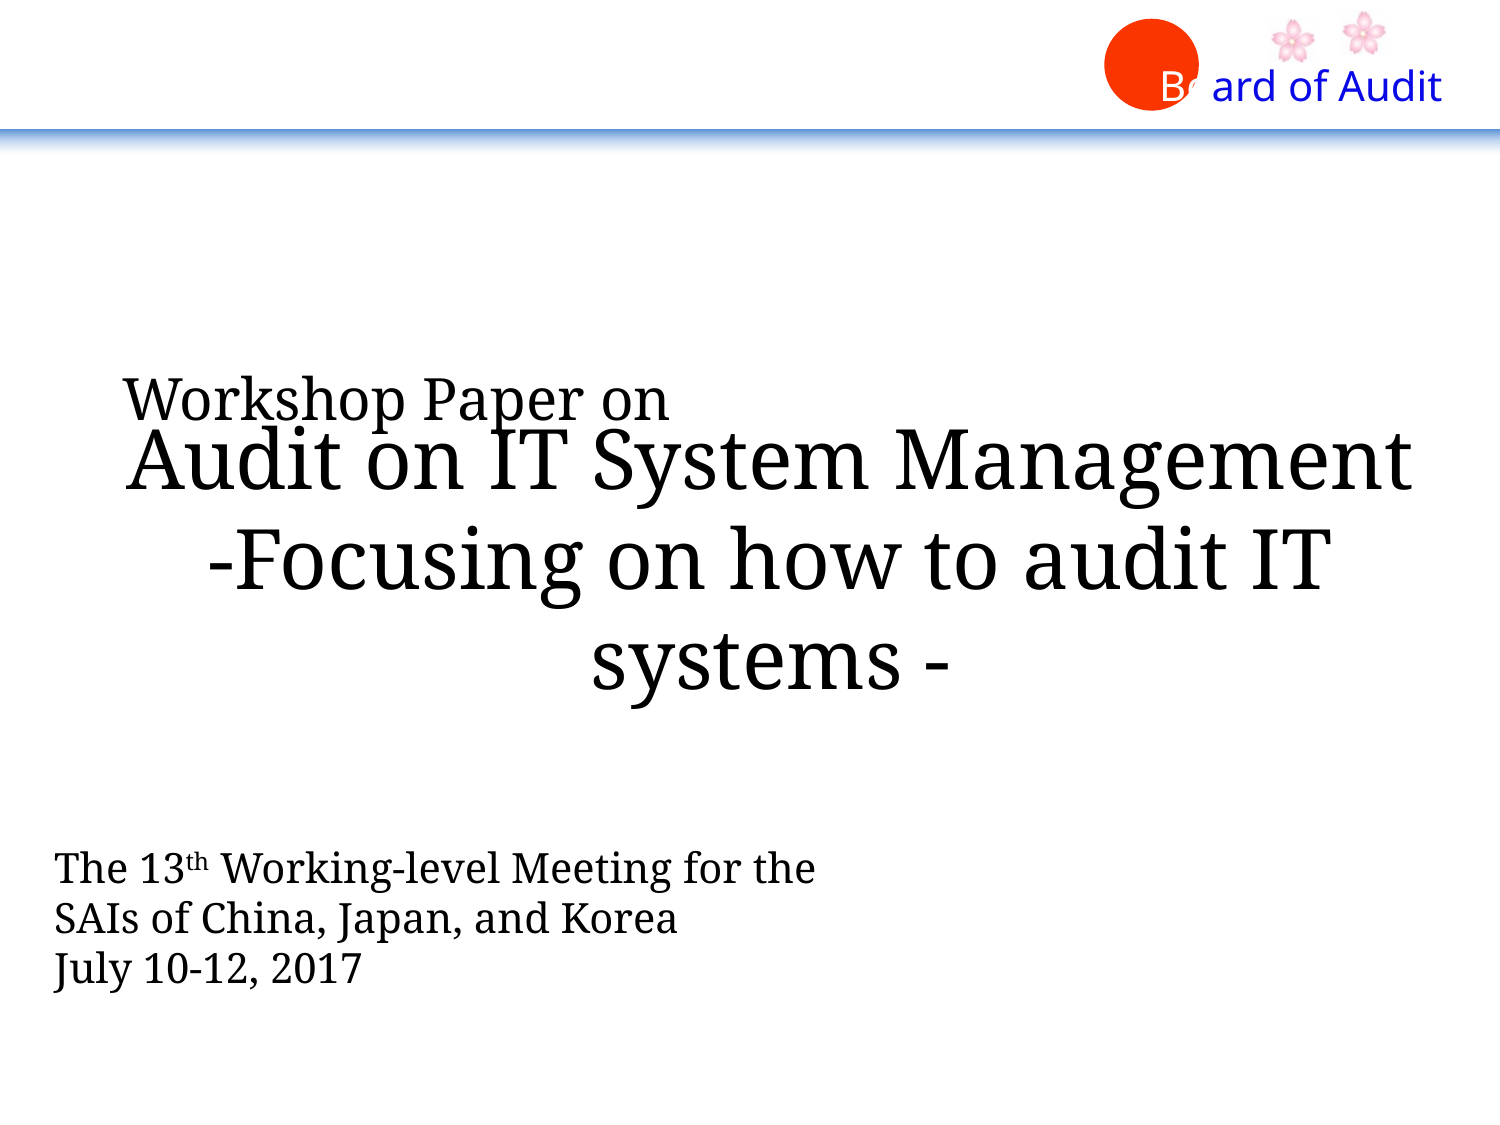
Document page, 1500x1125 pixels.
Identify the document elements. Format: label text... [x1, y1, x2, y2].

text_box Audit on IT System Management -Focusing on how to audit IT systems - [39, 230, 1500, 777]
picture [1340, 10, 1387, 55]
text_box Workshop Paper on [88, 324, 706, 470]
picture [1269, 18, 1316, 63]
text_box The 13th Working-level Meeting for the SAIs of China, Japan, and Korea July 10-12, 2017 [39, 834, 867, 999]
